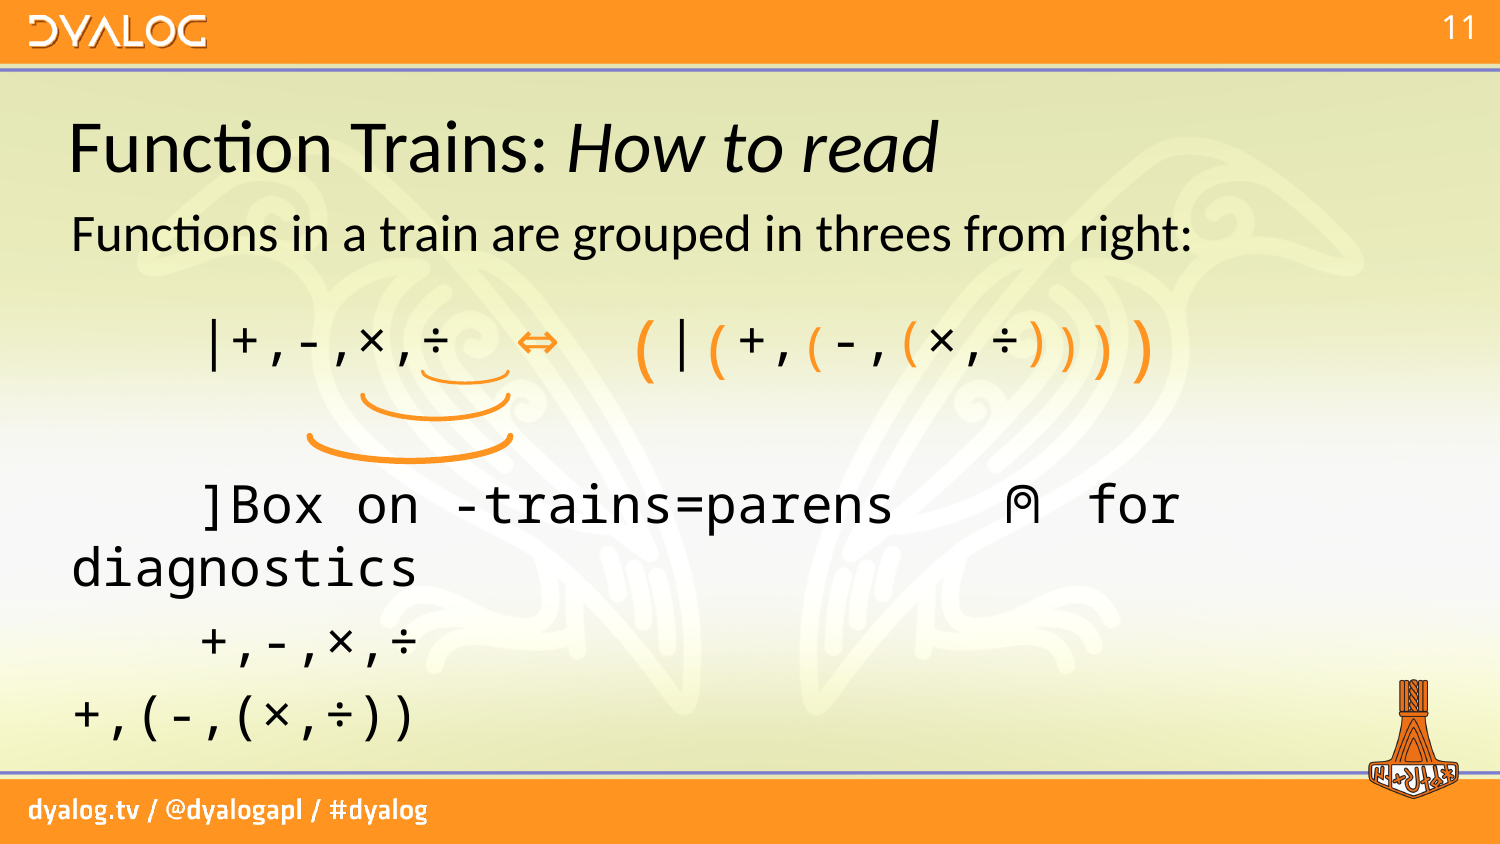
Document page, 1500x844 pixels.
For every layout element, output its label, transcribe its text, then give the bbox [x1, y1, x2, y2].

text_box [421, 370, 509, 384]
text_box [361, 394, 509, 420]
picture [0, 0, 1500, 844]
list Functions in a train are grouped in threes from right: |+,-,×,÷ ⇔ (|(+,(-,(×,÷)))) ]Box on -trains=parens ⍝ for diagnostics +,-,×,÷ +,(-,(×,÷)) [56, 191, 1471, 758]
title Function Trains: How to read [53, 94, 1425, 192]
text_box [308, 435, 512, 462]
